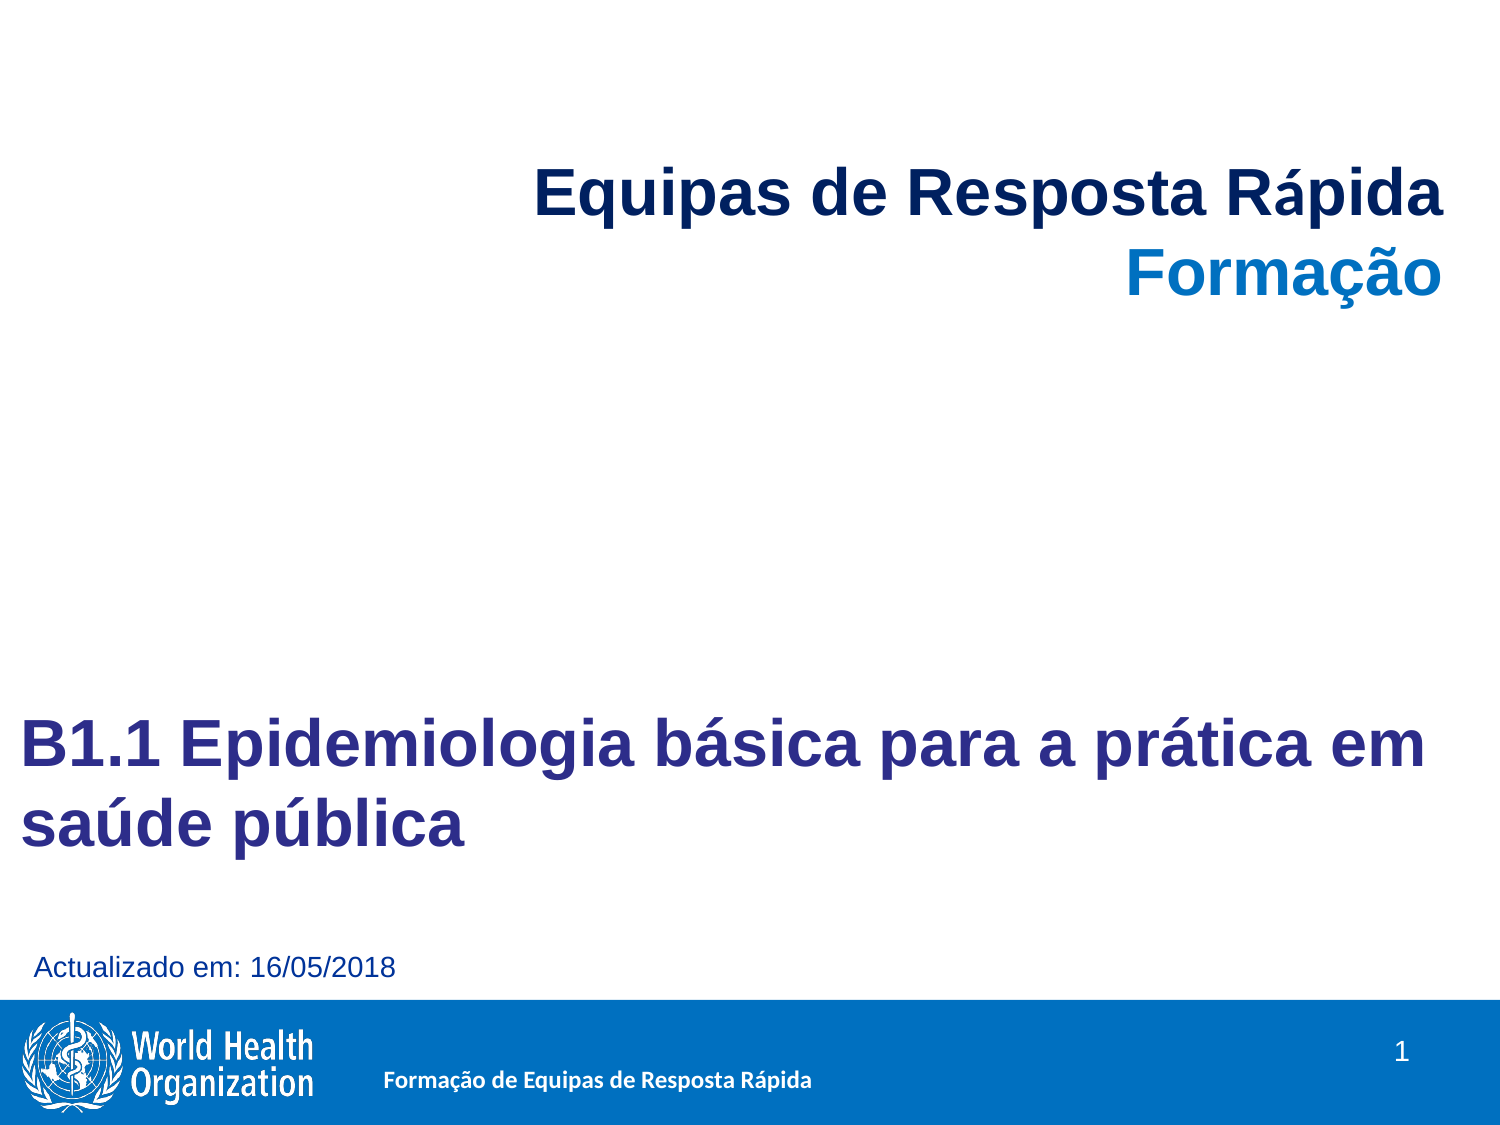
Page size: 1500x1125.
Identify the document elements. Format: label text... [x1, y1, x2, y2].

text_box Equipas de Resposta Rápida Formação [501, 125, 1459, 413]
text_box Actualizado em: 16/05/2018 [18, 940, 412, 991]
slide_number 1 [1074, 1024, 1425, 1103]
picture [21, 1012, 313, 1113]
subtitle B1.1 Epidemiologia básica para a prática em saúde pública [5, 692, 1448, 870]
